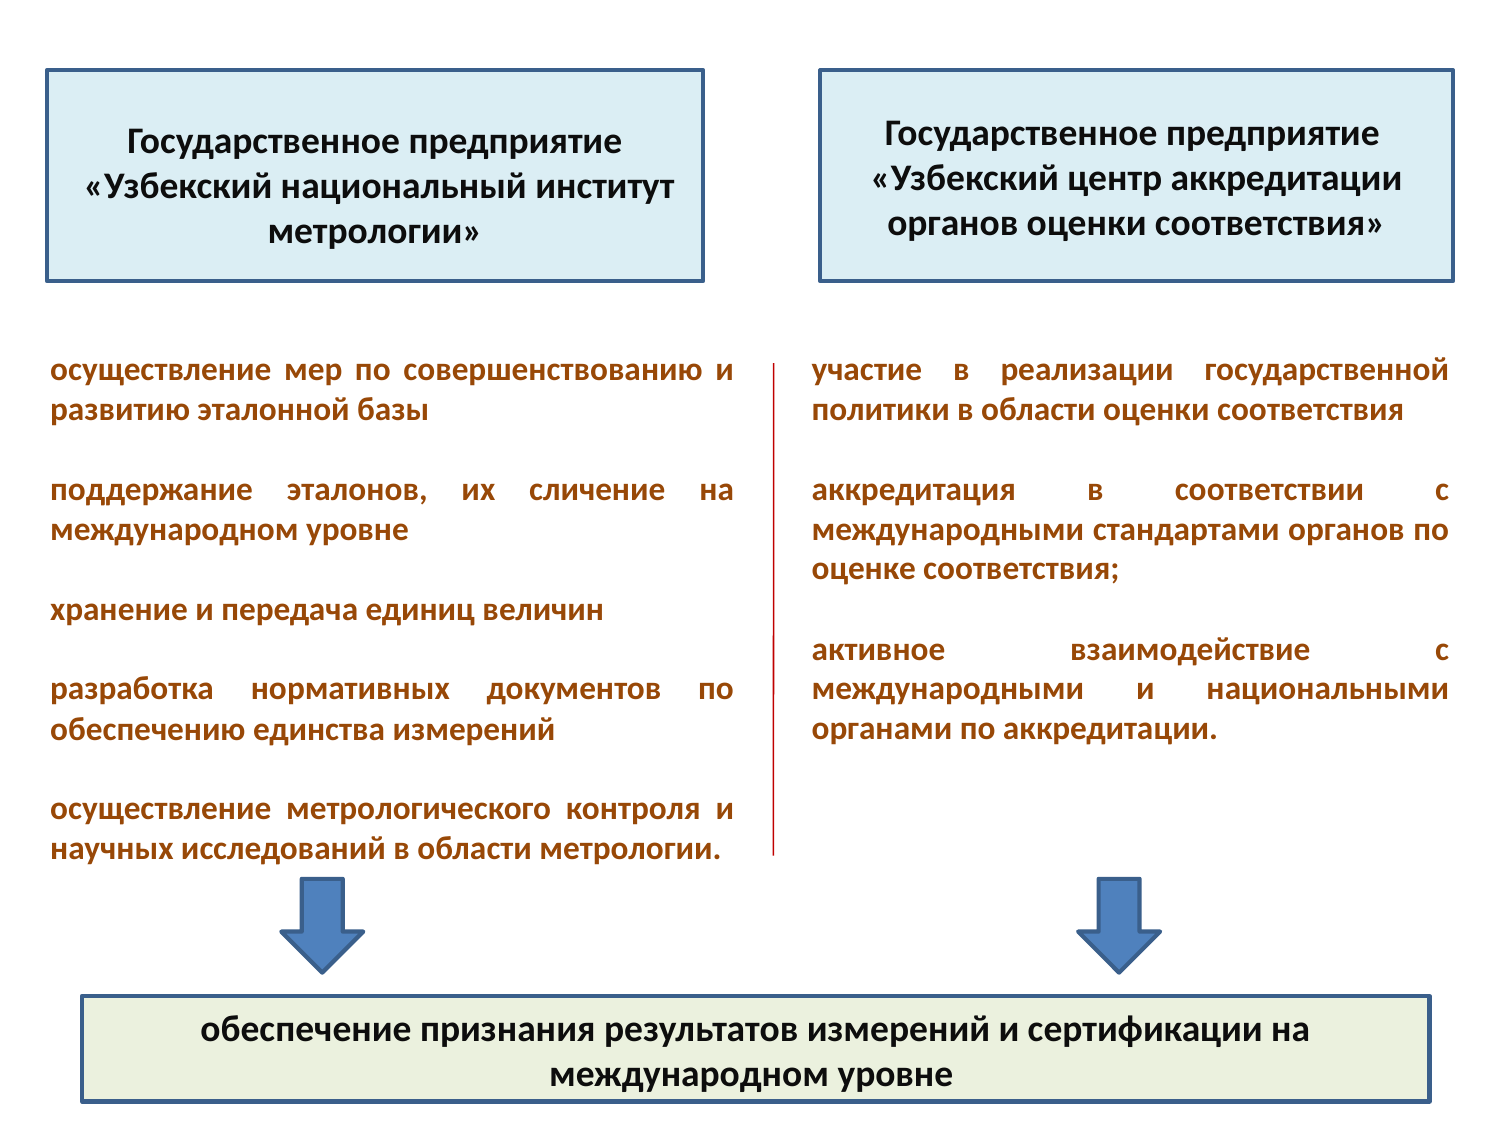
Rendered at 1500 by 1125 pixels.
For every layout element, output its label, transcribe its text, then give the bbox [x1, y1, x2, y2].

text_box Государственное предприятие «Узбекский центр аккредитации органов оценки соответствия» [818, 68, 1455, 283]
text_box обеспечение признания результатов измерений и сертификации на международном уровне [80, 994, 1432, 1104]
text_box Государственное предприятие «Узбекский национальный институт метрологии» [45, 68, 705, 283]
text_box [1076, 876, 1163, 975]
text_box участие в реализации государственной политики в области оценки соответствия аккредитация в соответствии с международными стандартами органов по оценке соответствия; активное взаимодействие с международными и национальными органами по аккредитации. [796, 339, 1465, 754]
text_box [279, 876, 366, 975]
subtitle осуществление мер по совершенствованию и развитию эталонной базы поддержание эталонов, их сличение на международном уровне хранение и передача единиц величин разработка нормативных документов по обеспечению единства измерений осуществление метрологического контроля и научных исследований в области метрологии. [34, 339, 751, 798]
